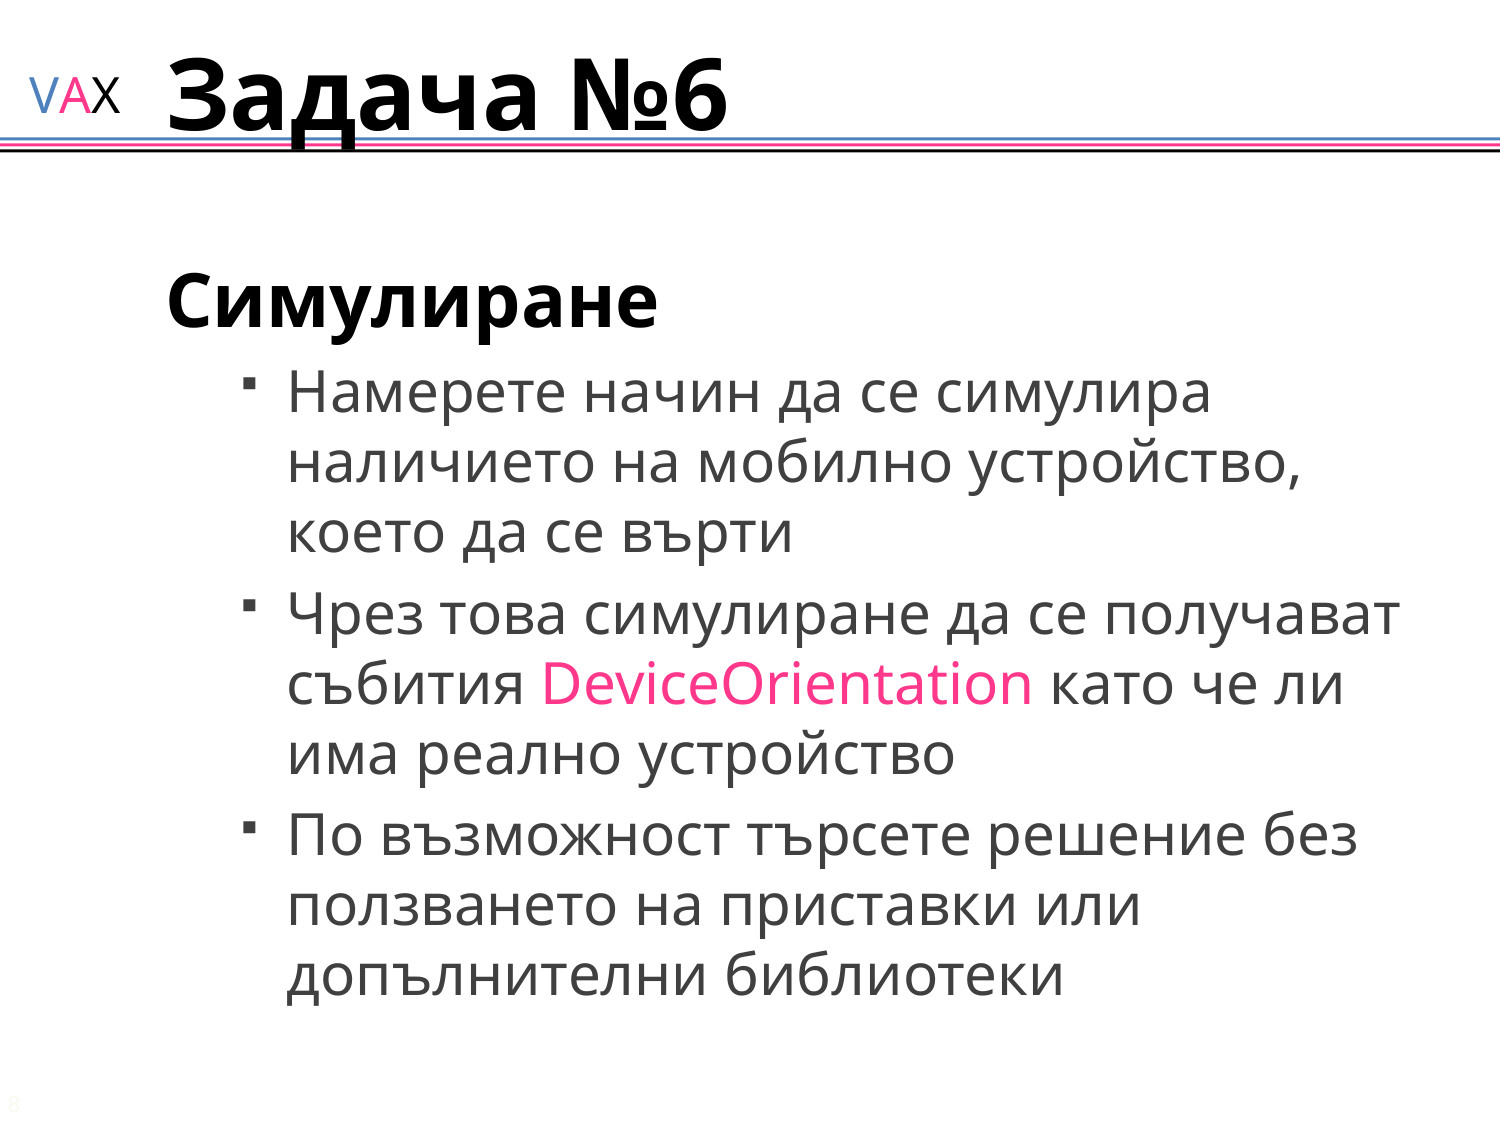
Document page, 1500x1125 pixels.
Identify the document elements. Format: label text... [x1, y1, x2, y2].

title Задача №6 [0, 37, 1500, 144]
list Симулиране Намерете начин да се симулира наличието на мобилно устройство, което да се върти Чрез това симулиране да се получават събития DeviceOrientation като че ли има реално устройство По възможност търсете решение без ползването на приставки или допълнителни библиотеки [150, 200, 1488, 1113]
